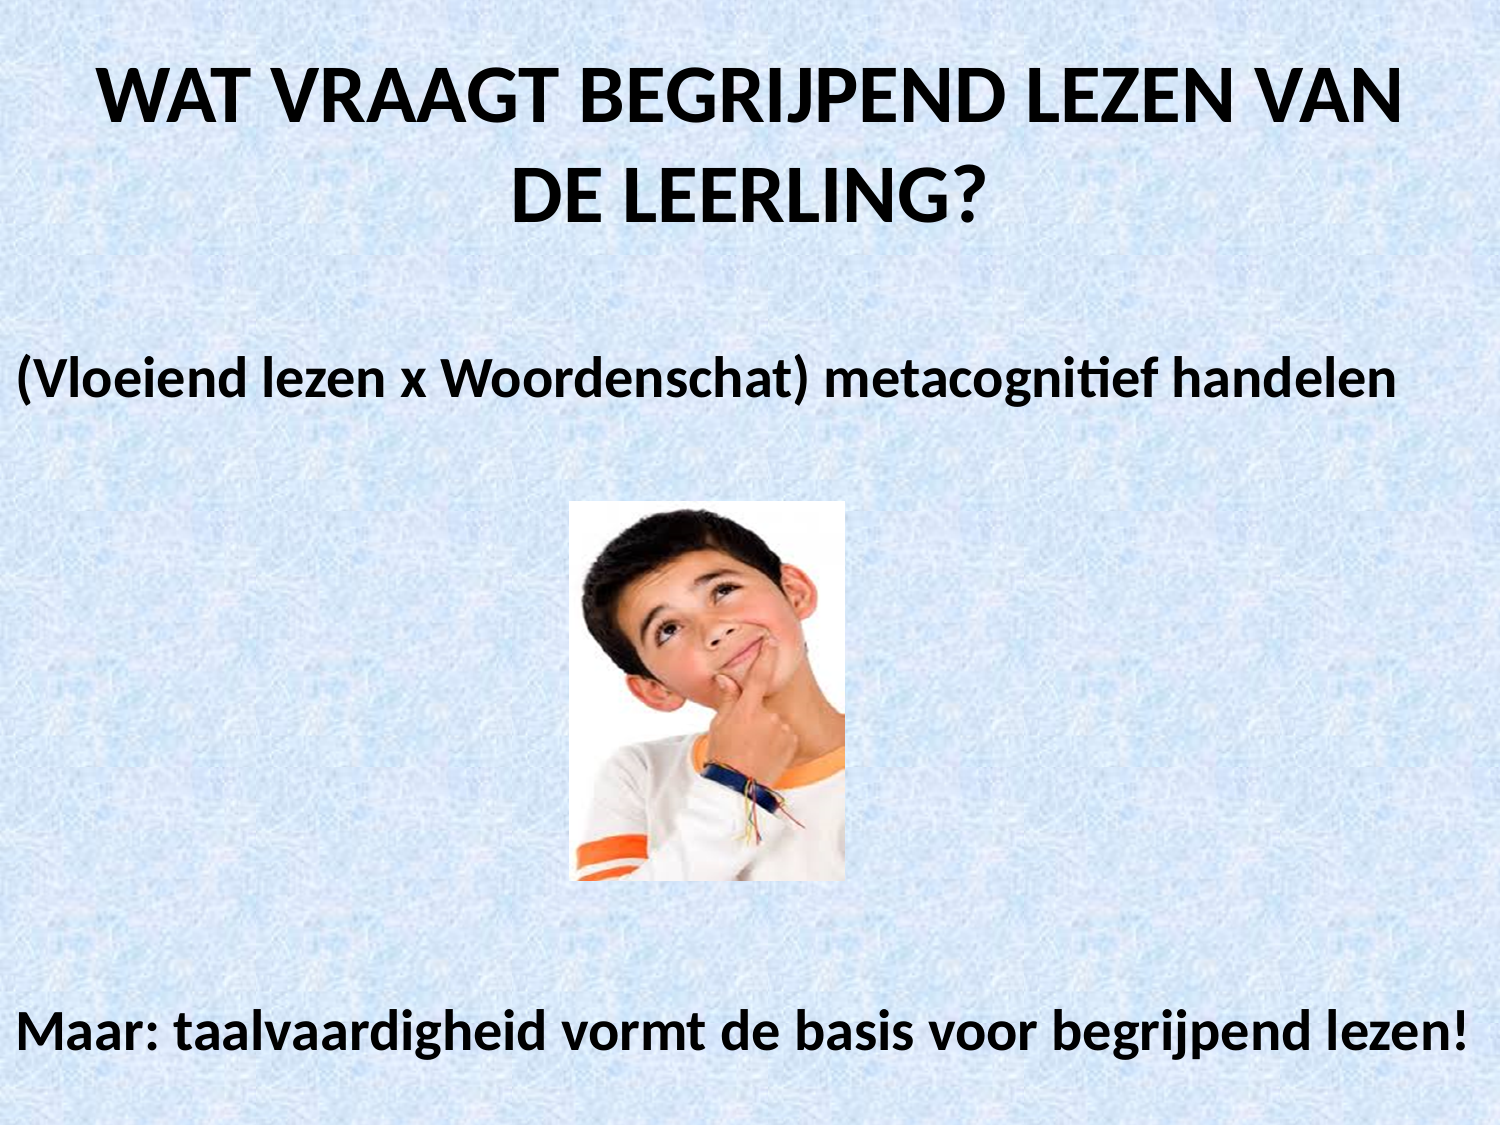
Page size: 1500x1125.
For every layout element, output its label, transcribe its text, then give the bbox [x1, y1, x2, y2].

picture [0, 982, 1500, 1125]
picture [569, 501, 845, 882]
picture [0, 0, 1500, 239]
list (Vloeiend lezen x Woordenschat) metacognitief handelen Maar: taalvaardigheid vormt de basis voor begrijpend lezen! [0, 239, 1500, 982]
title WAT VRAAGT BEGRIJPEND LEZEN VAN DE LEERLING? [75, 45, 1425, 233]
